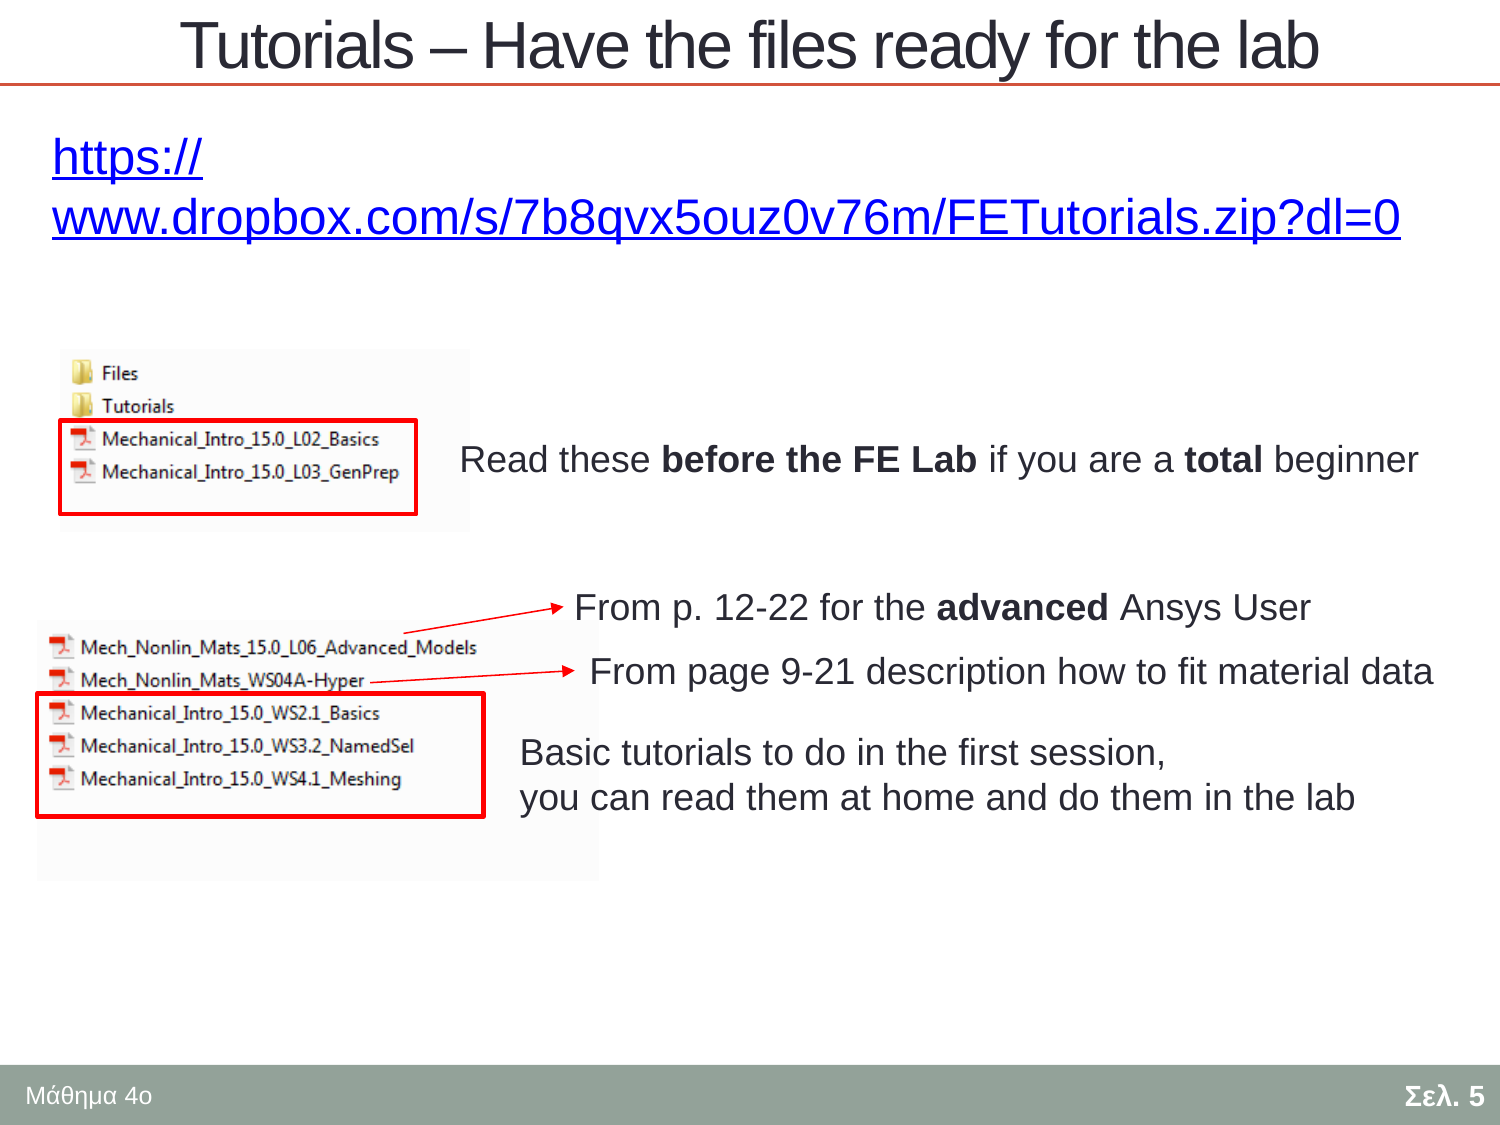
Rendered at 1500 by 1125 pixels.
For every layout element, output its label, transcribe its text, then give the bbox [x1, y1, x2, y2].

text_box Basic tutorials to do in the first session, you can read them at home and do them in the lab [607, 720, 1372, 825]
list https://www.dropbox.com/s/7b8qvx5ouz0v76m/FETutorials.zip?dl=0 [37, 116, 1454, 917]
text_box From page 9-21 description how to fit material data [607, 640, 1450, 700]
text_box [403, 606, 564, 634]
text_box Read these before the FE Lab if you are a total beginner [478, 427, 1435, 488]
slide_number Σελ. 5 [1250, 1068, 1500, 1122]
text_box From p. 12-22 for the advanced Ansys User [559, 575, 1327, 636]
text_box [369, 670, 575, 683]
picture [36, 619, 599, 882]
picture [59, 348, 470, 533]
title Tutorials – Have the files ready for the lab [0, 0, 1500, 85]
